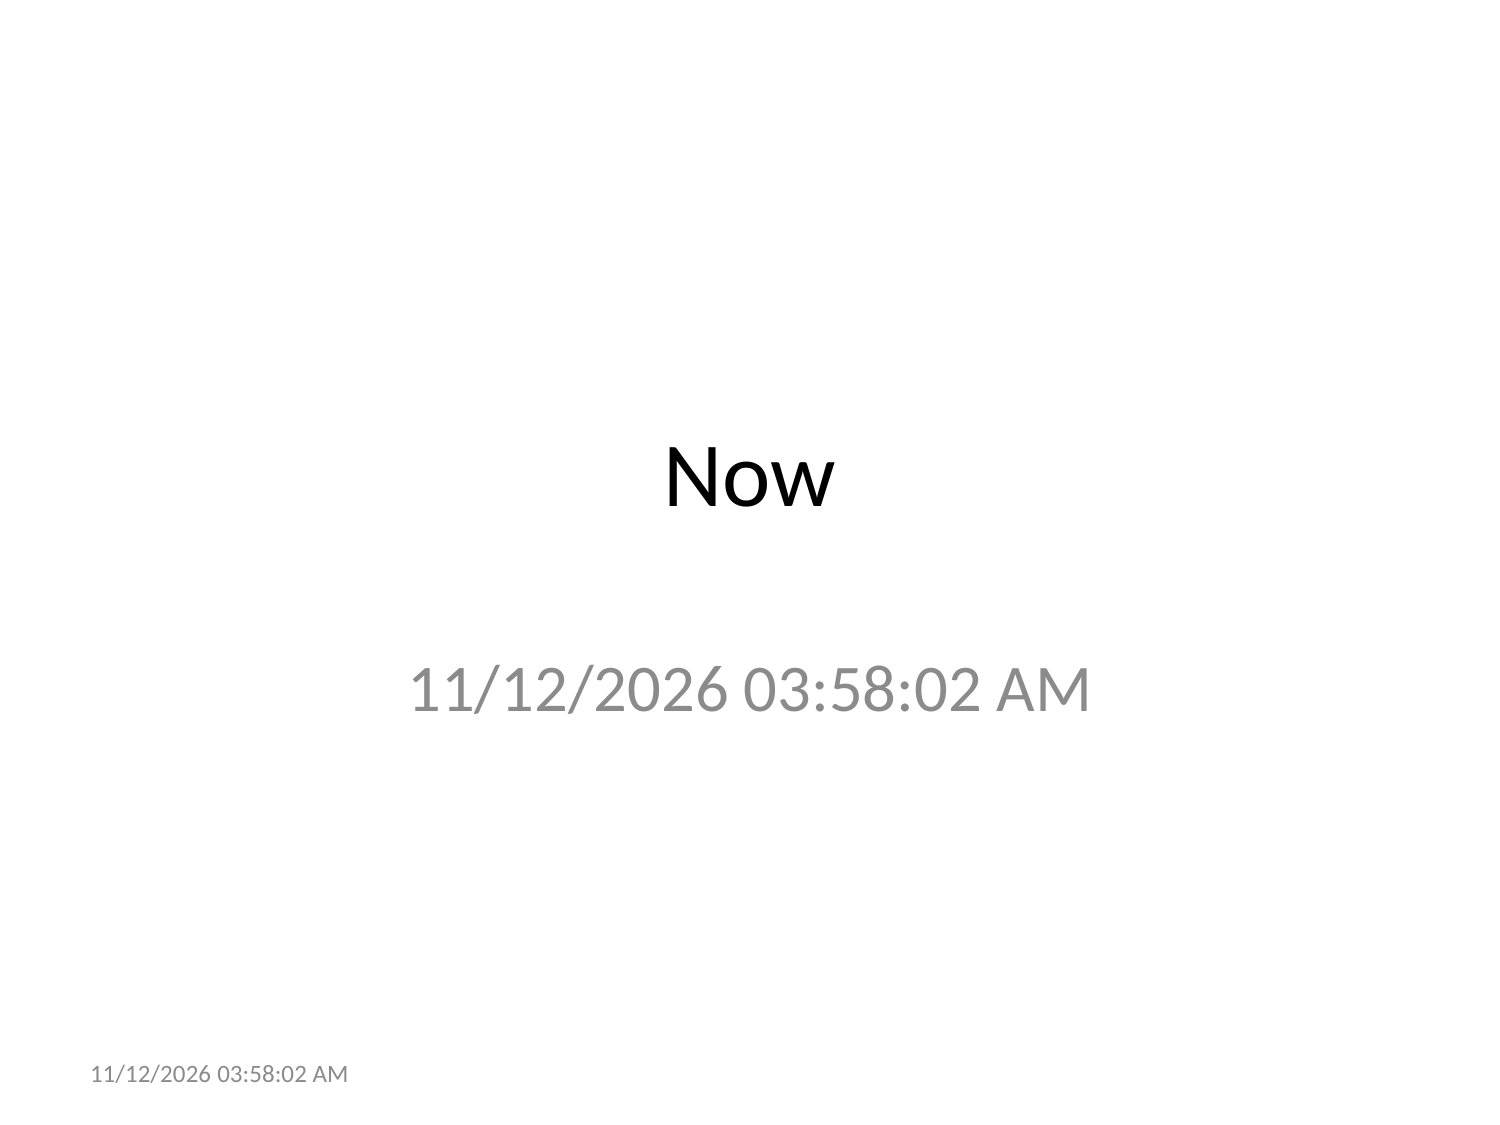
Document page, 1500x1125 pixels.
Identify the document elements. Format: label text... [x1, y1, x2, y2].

title Now [112, 349, 1388, 591]
subtitle 2011-12-19 10:20:04 AM [225, 637, 1275, 925]
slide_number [75, 1042, 425, 1103]
